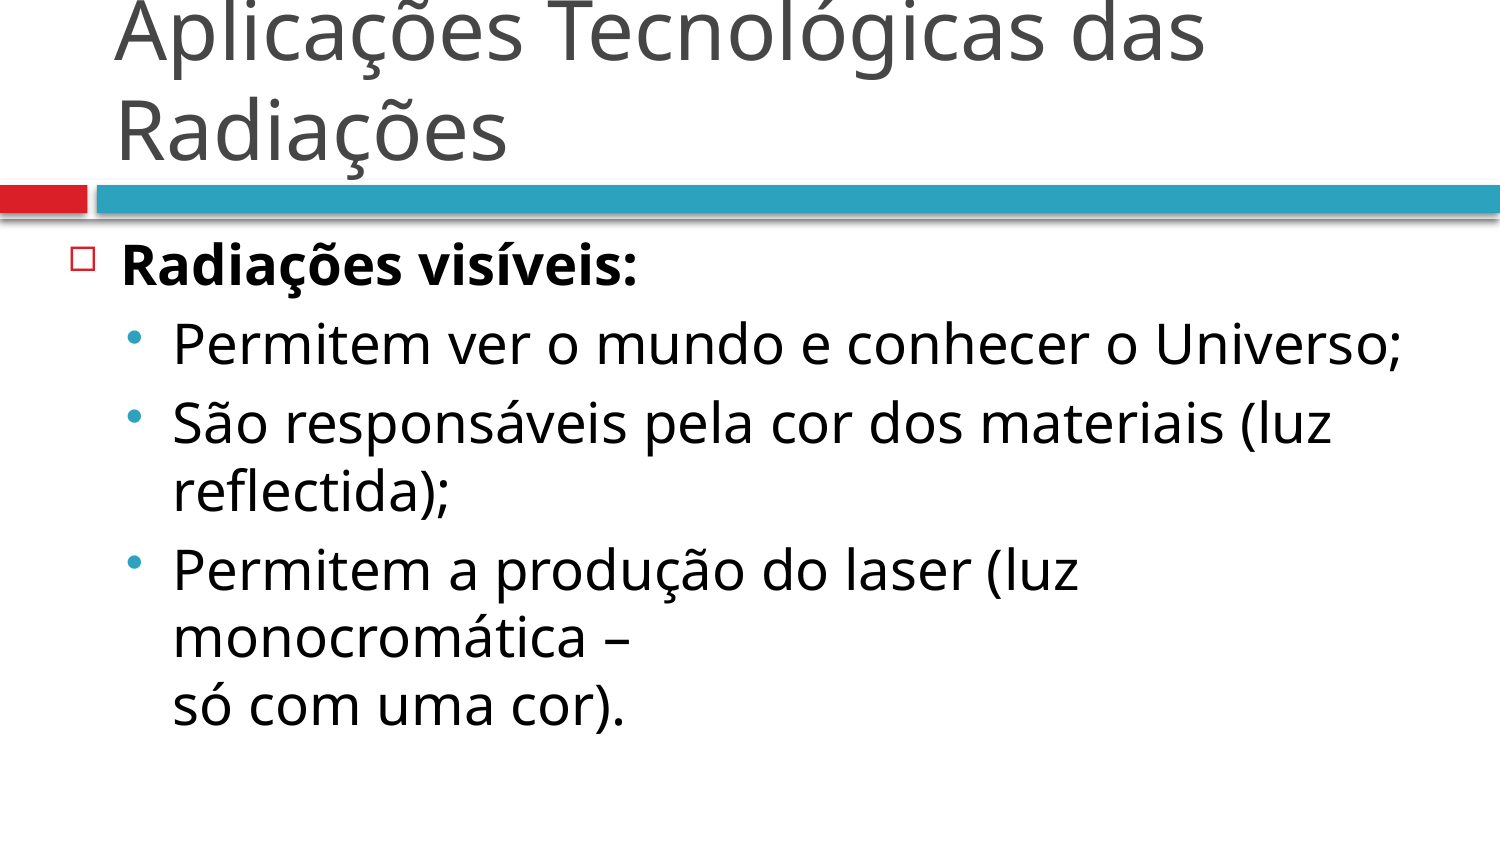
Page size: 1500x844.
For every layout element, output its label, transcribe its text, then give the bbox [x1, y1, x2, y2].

title Aplicações Tecnológicas das Radiações [99, 19, 1438, 185]
list Radiações visíveis: Permitem ver o mundo e conhecer o Universo; São responsáveis pela cor dos materiais (luz reflectida); Permitem a produção do laser (luz monocromática – só com uma cor). [53, 221, 1454, 759]
